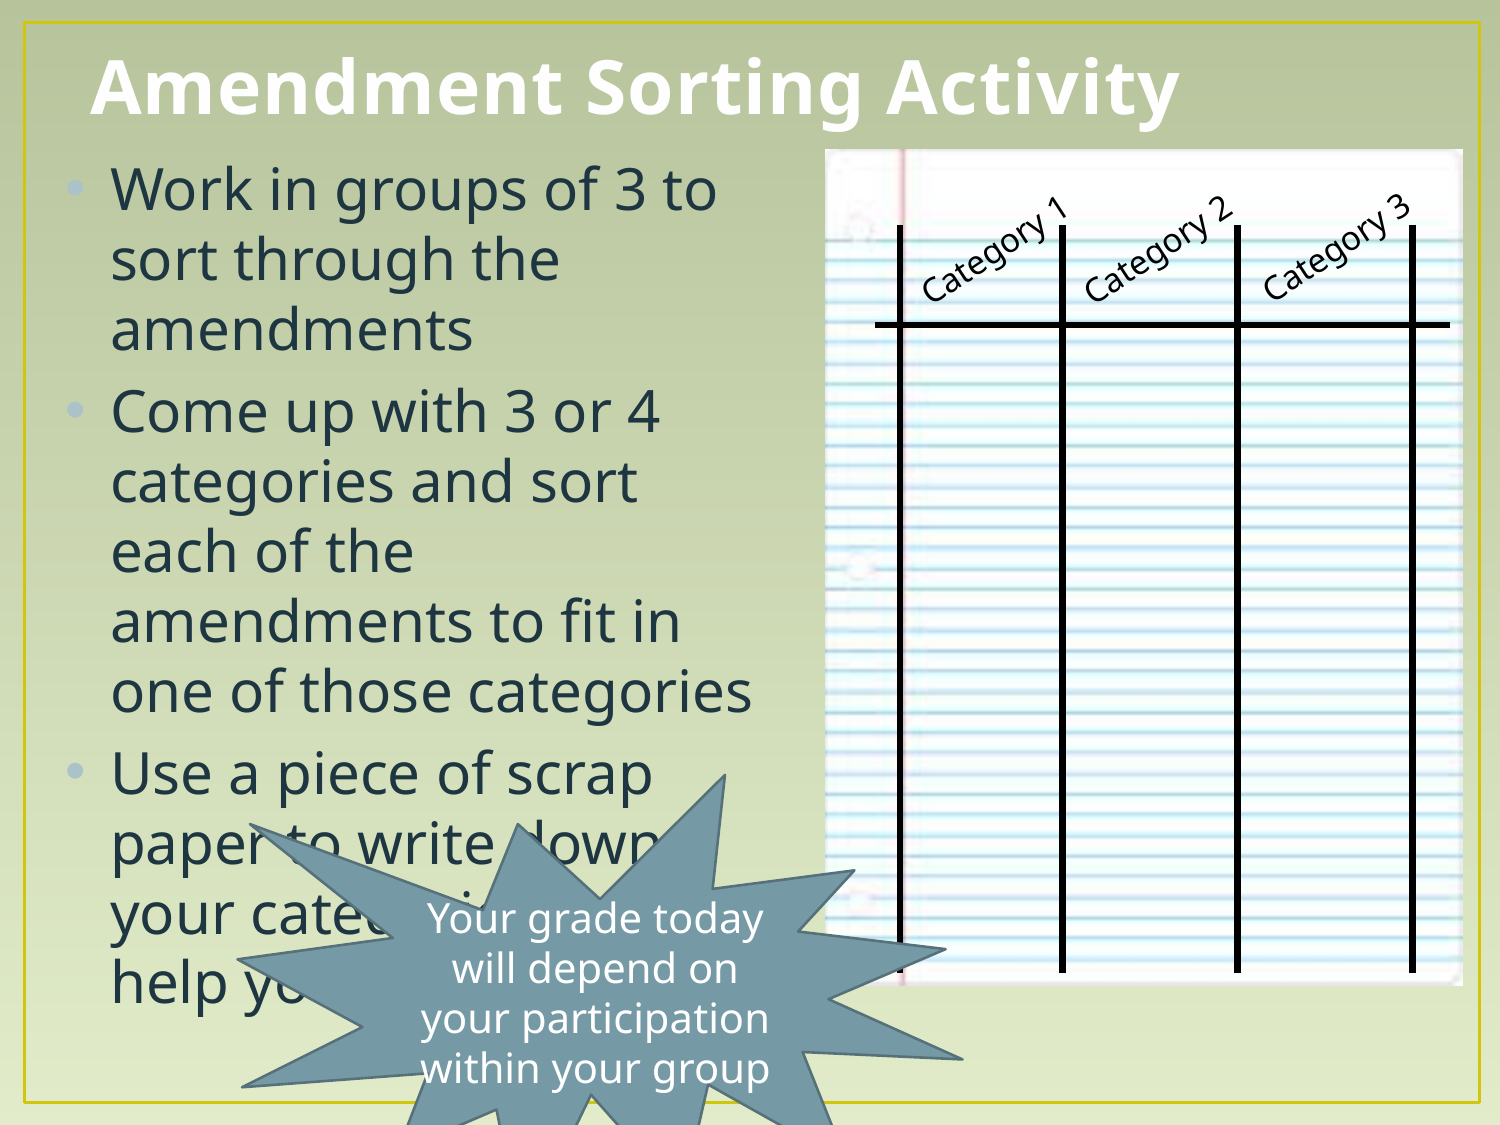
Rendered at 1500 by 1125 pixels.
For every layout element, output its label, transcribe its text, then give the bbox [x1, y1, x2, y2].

list Work in groups of 3 to sort through the amendments Come up with 3 or 4 categories and sort each of the amendments to fit in one of those categories Use a piece of scrap paper to write down your categories and help you sort [50, 145, 788, 888]
text_box Your grade today will depend on your participation within your group [236, 773, 964, 1125]
title Amendment Sorting Activity [75, 0, 1425, 138]
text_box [824, 149, 1471, 987]
